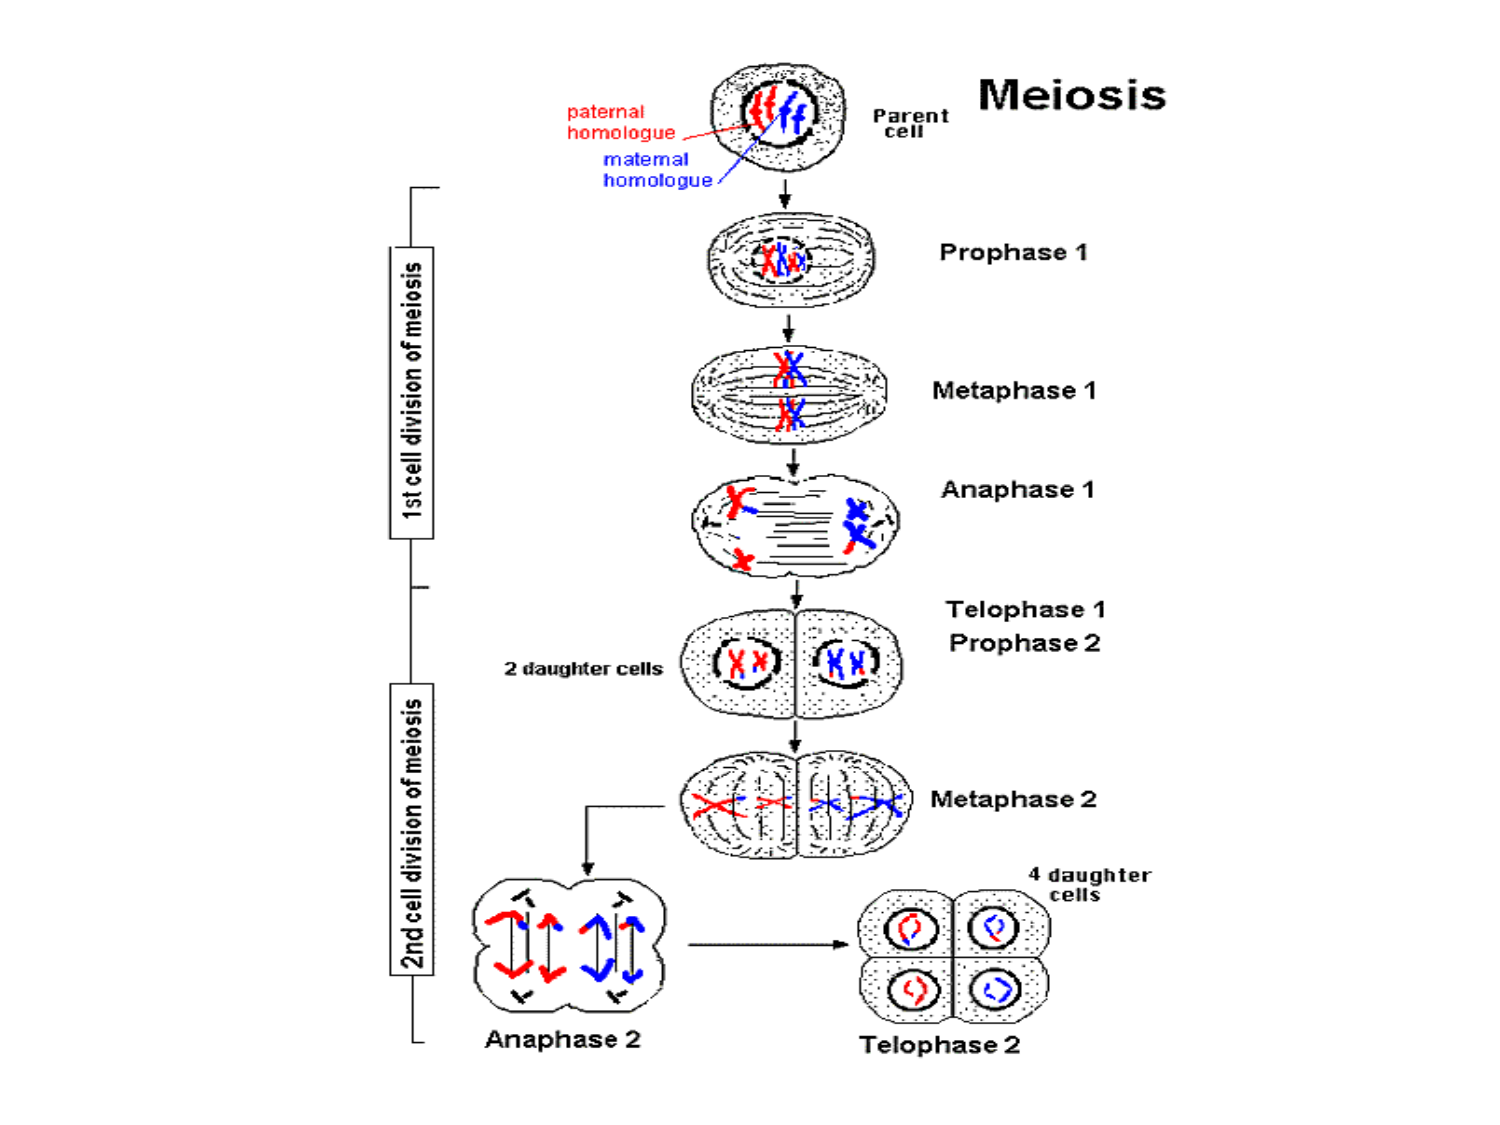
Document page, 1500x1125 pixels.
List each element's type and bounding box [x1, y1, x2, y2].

picture [359, 54, 1200, 1063]
